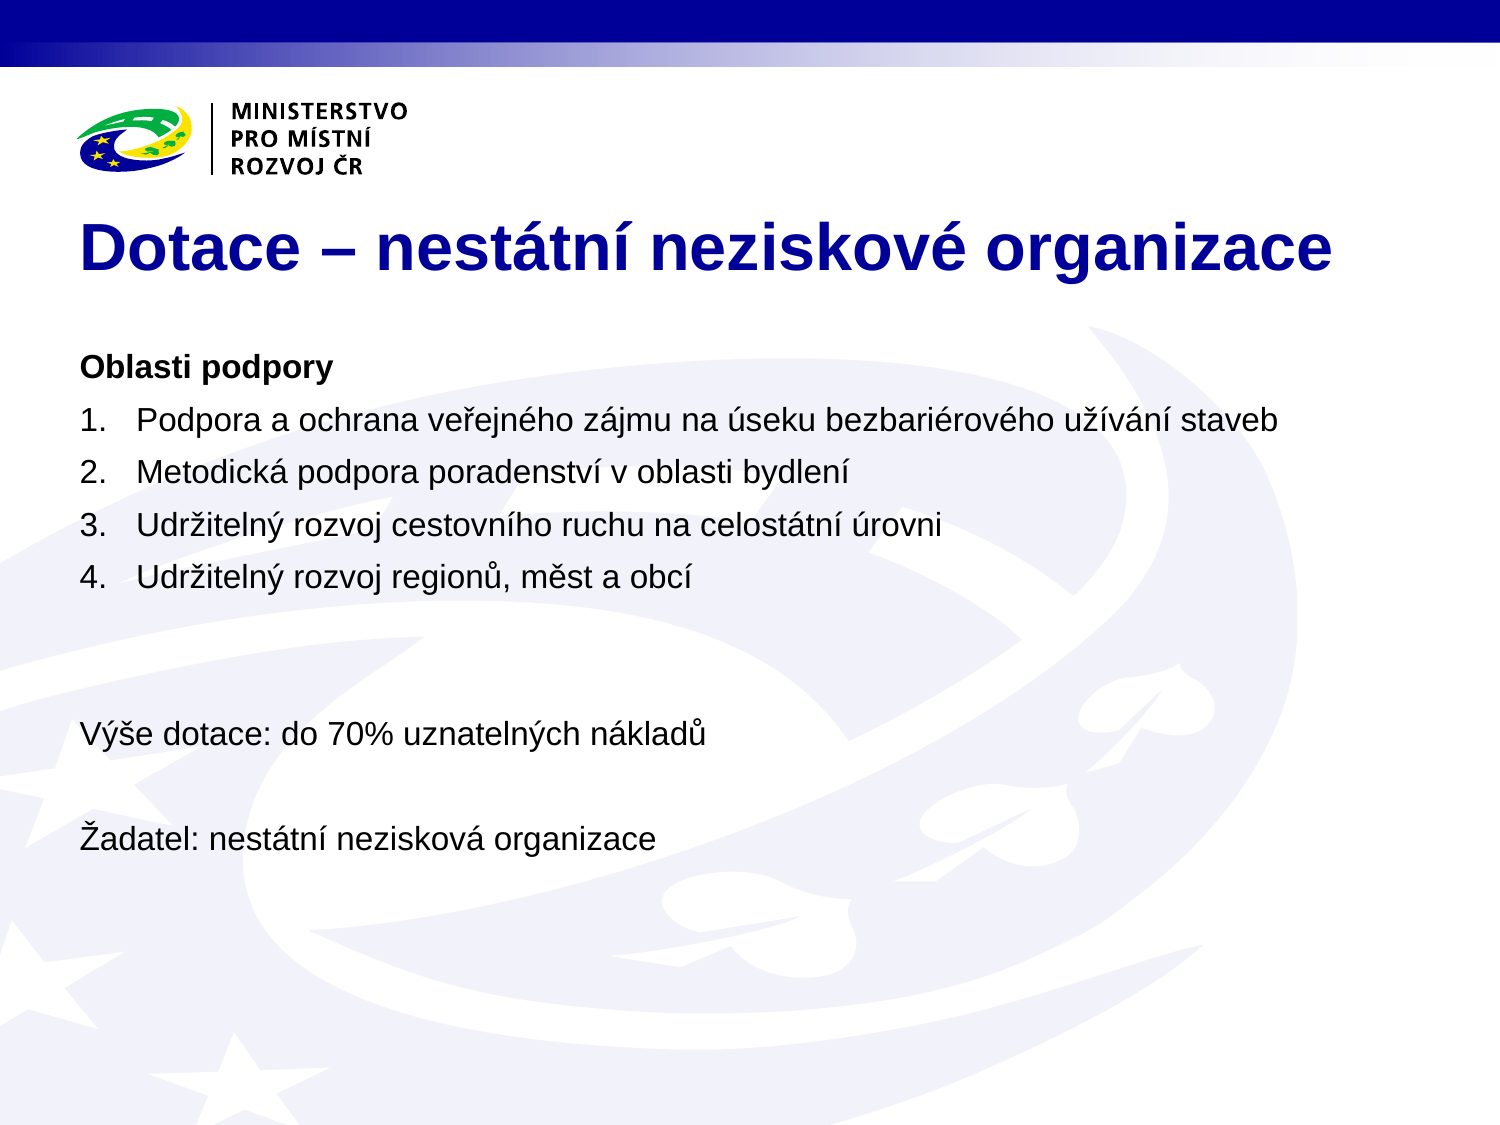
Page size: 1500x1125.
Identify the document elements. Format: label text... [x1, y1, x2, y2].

list Oblasti podpory Podpora a ochrana veřejného zájmu na úseku bezbariérového užívání staveb Metodická podpora poradenství v oblasti bydlení Udržitelný rozvoj cestovního ruchu na celostátní úrovni Udržitelný rozvoj regionů, měst a obcí Výše dotace: do 70% uznatelných nákladů Žadatel: nestátní nezisková organizace [64, 338, 1425, 1083]
title Dotace – nestátní neziskové organizace [64, 196, 1425, 279]
